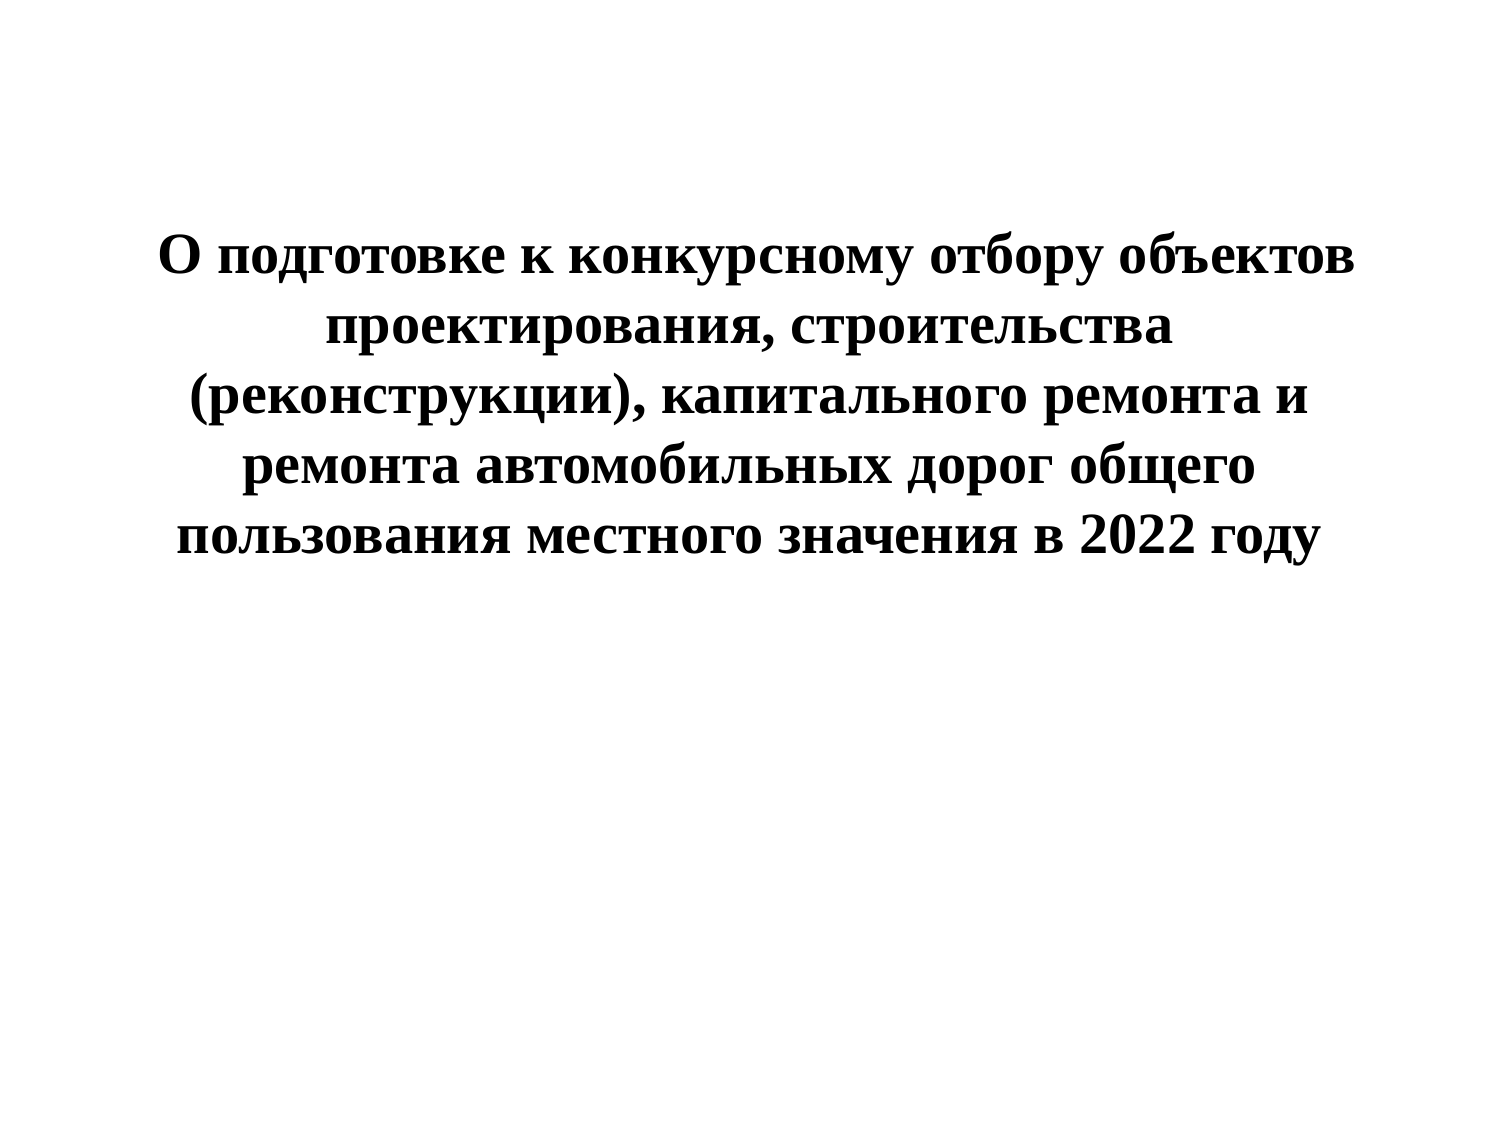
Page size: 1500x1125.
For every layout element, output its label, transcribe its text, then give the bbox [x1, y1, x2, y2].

title О подготовке к конкурсному отбору объектов проектирования, строительства (реконструкции), капитального ремонта и ремонта автомобильных дорог общего пользования местного значения в 2022 году [112, 208, 1388, 575]
